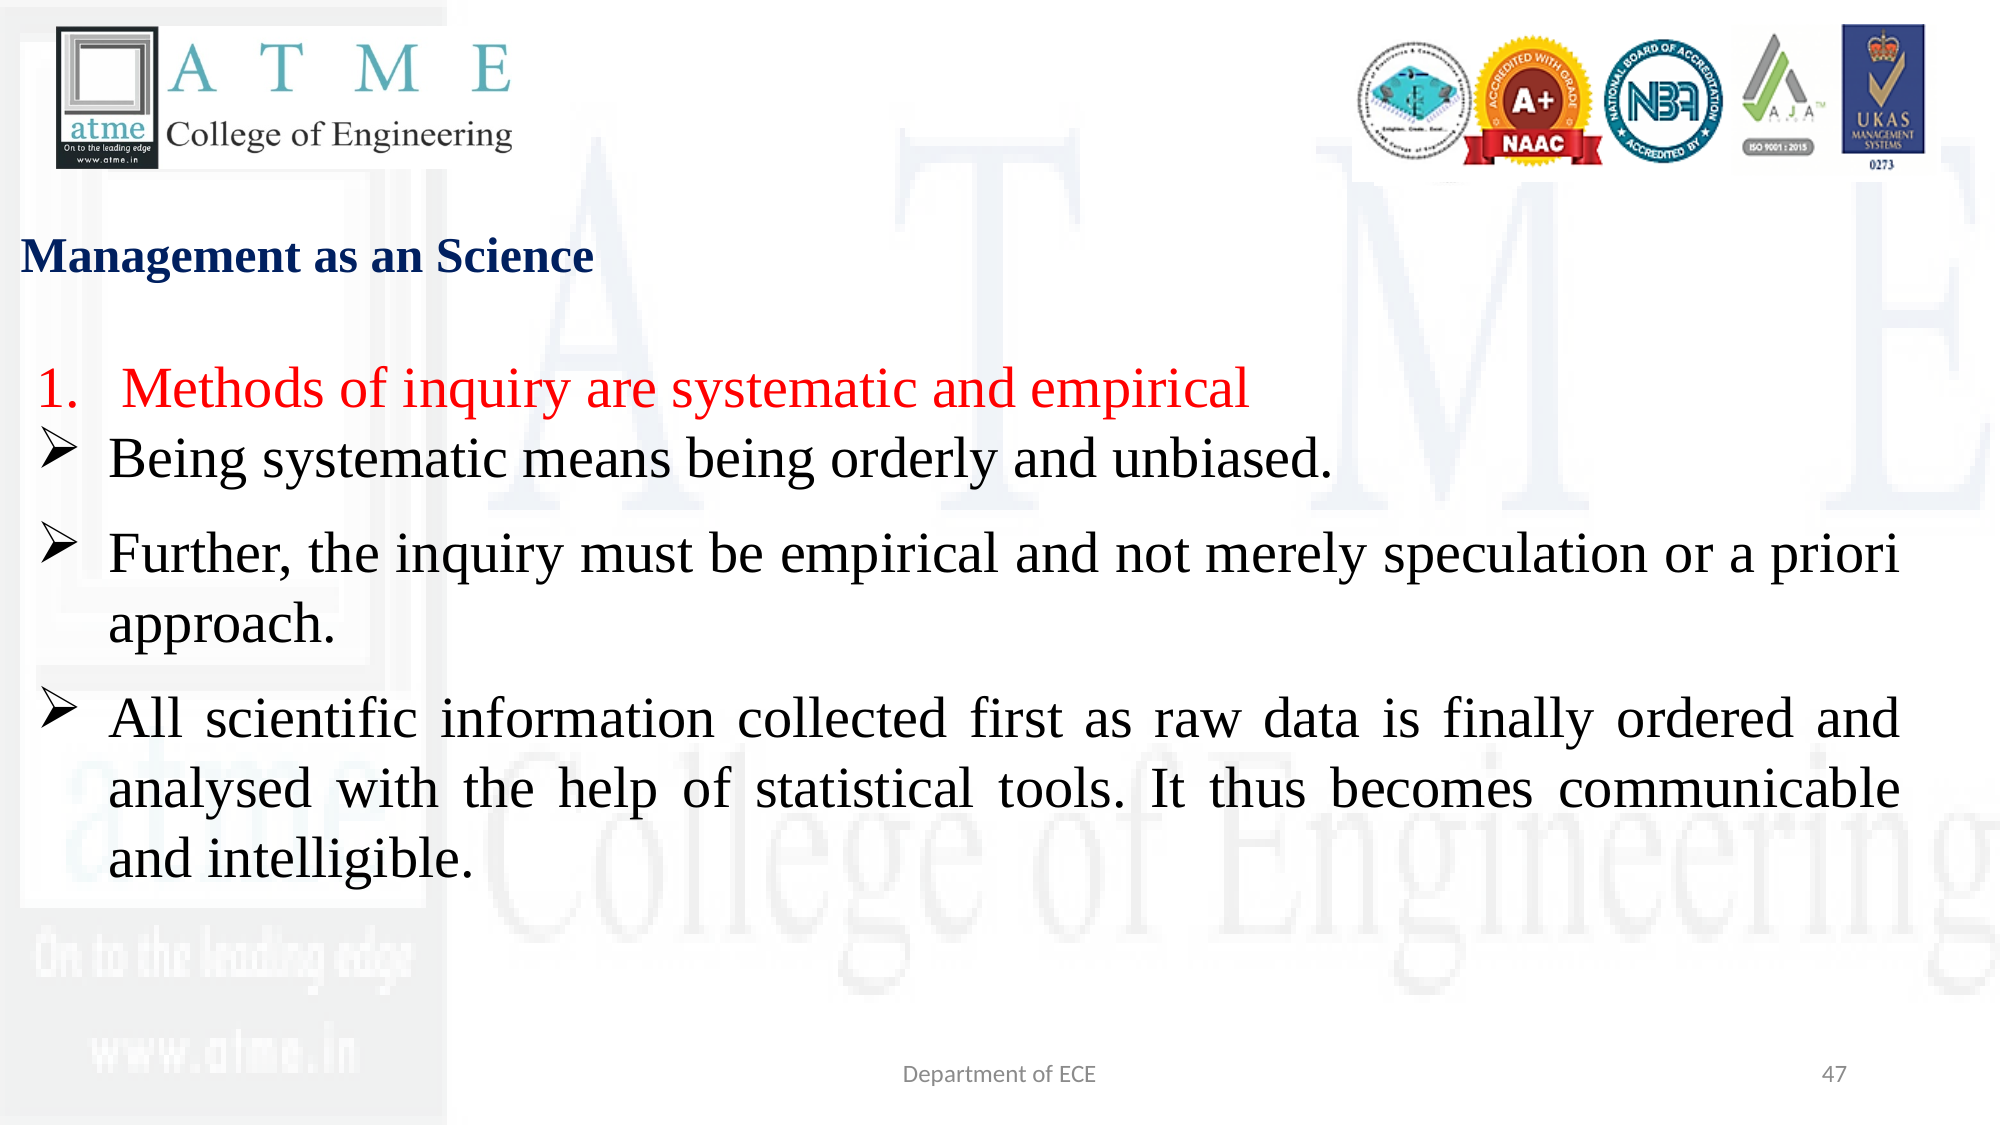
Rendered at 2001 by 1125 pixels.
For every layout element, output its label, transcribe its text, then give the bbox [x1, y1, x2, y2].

picture [56, 26, 512, 169]
slide_number 47 [1412, 1042, 1863, 1103]
picture [1352, 24, 1941, 186]
text_box Methods of inquiry are systematic and empirical Being systematic means being orderly and unbiased. Further, the inquiry must be empirical and not merely speculation or a priori approach. All scientific information collected first as raw data is finally ordered and analysed with the help of statistical tools. It thus becomes communicable and intelligible. [21, 307, 1918, 897]
footer Department of ECE [662, 1042, 1338, 1103]
text_box Management as an Science [5, 185, 729, 291]
